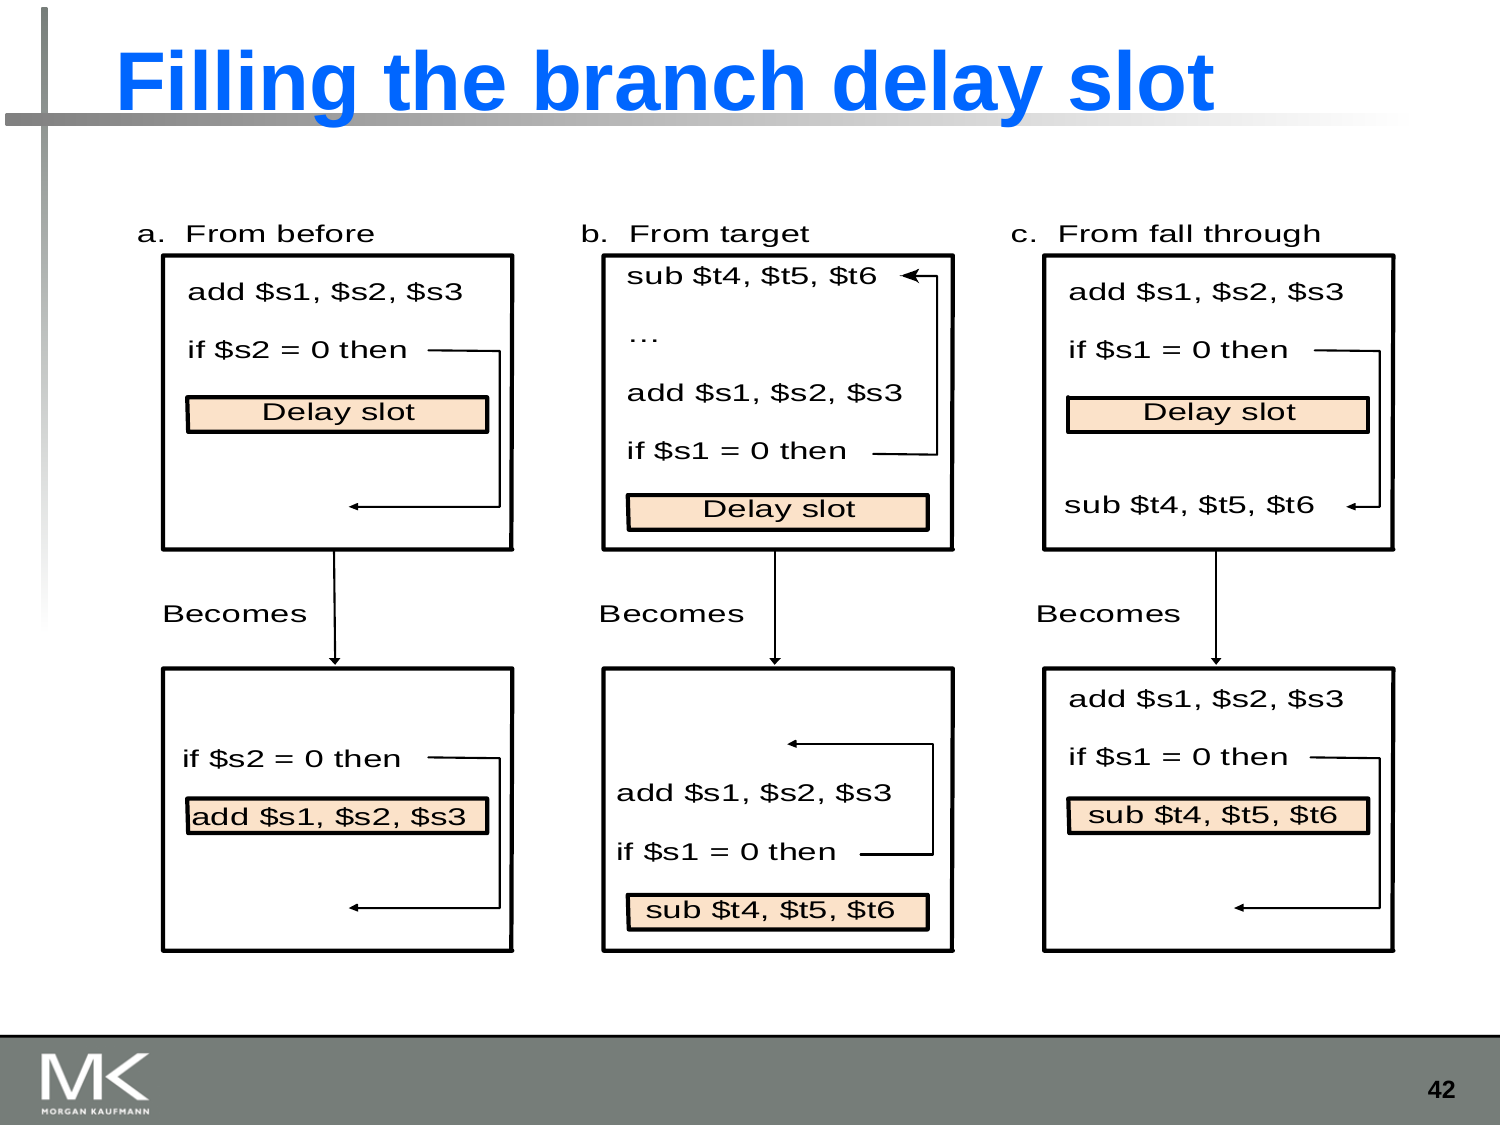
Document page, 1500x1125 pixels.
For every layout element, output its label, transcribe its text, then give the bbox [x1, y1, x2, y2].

title Filling the branch delay slot [100, 18, 1460, 135]
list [135, 218, 1400, 954]
picture [29, 1046, 160, 1123]
